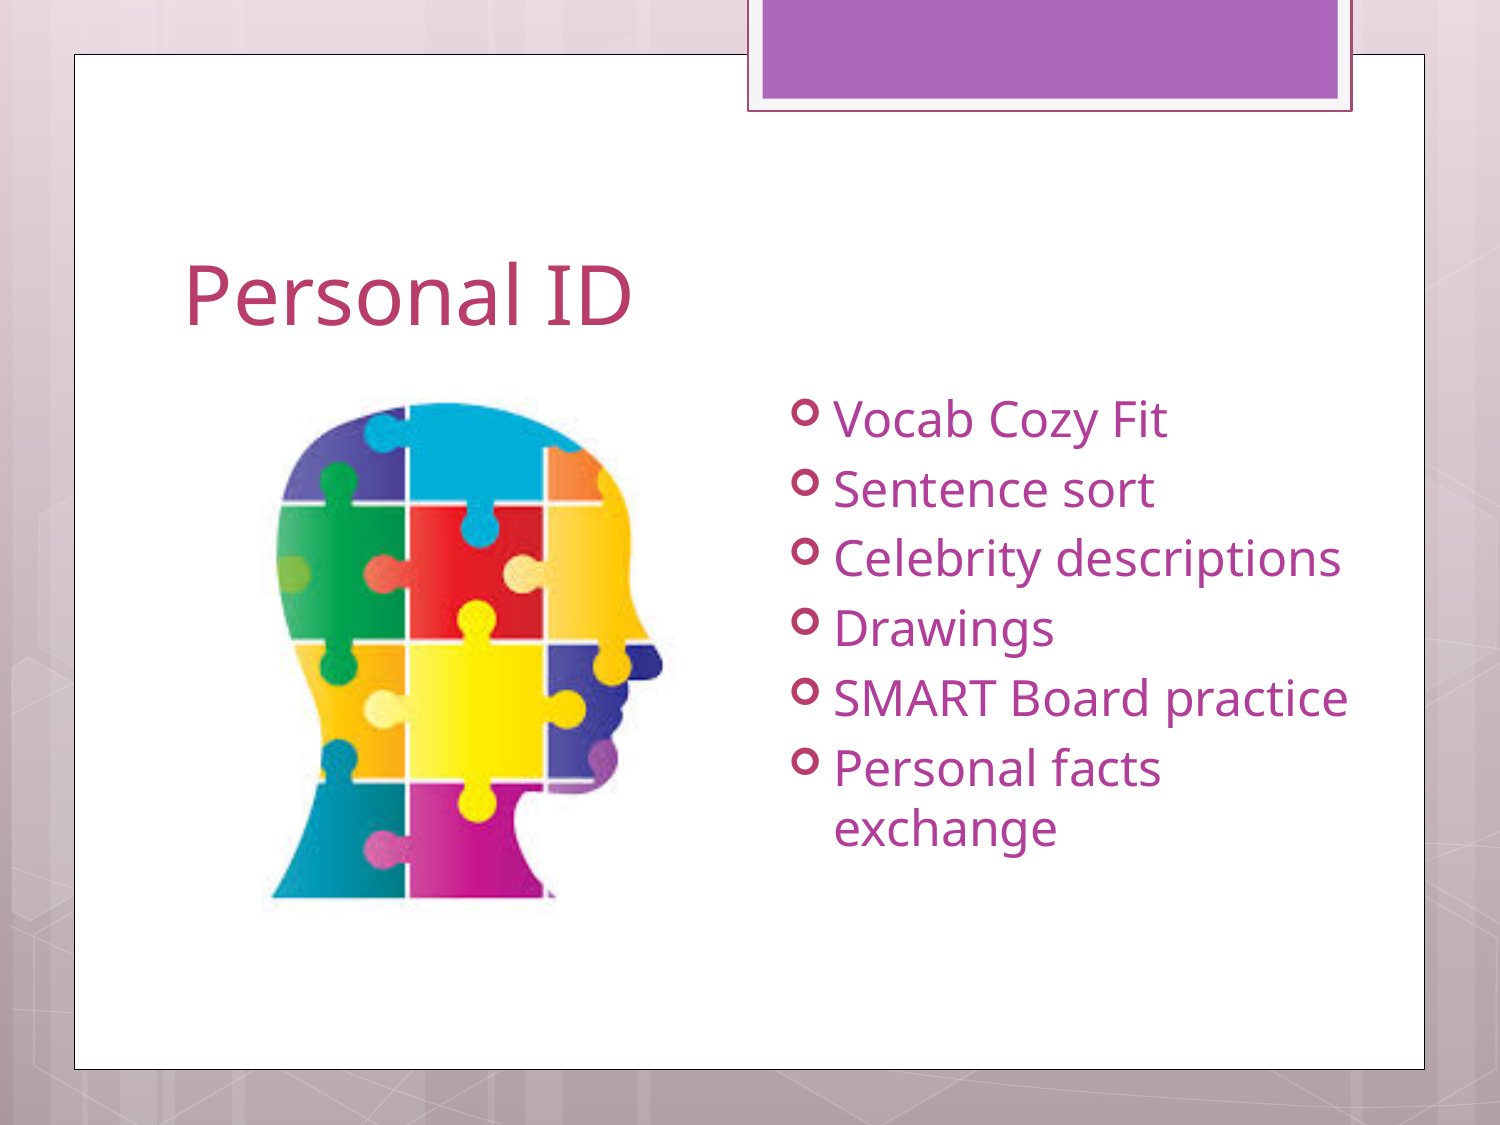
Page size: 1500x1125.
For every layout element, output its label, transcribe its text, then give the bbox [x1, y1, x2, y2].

title Personal ID [168, 162, 1321, 350]
list Vocab Cozy Fit Sentence sort Celebrity descriptions Drawings SMART Board practice Personal facts exchange [761, 379, 1375, 953]
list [183, 379, 720, 953]
